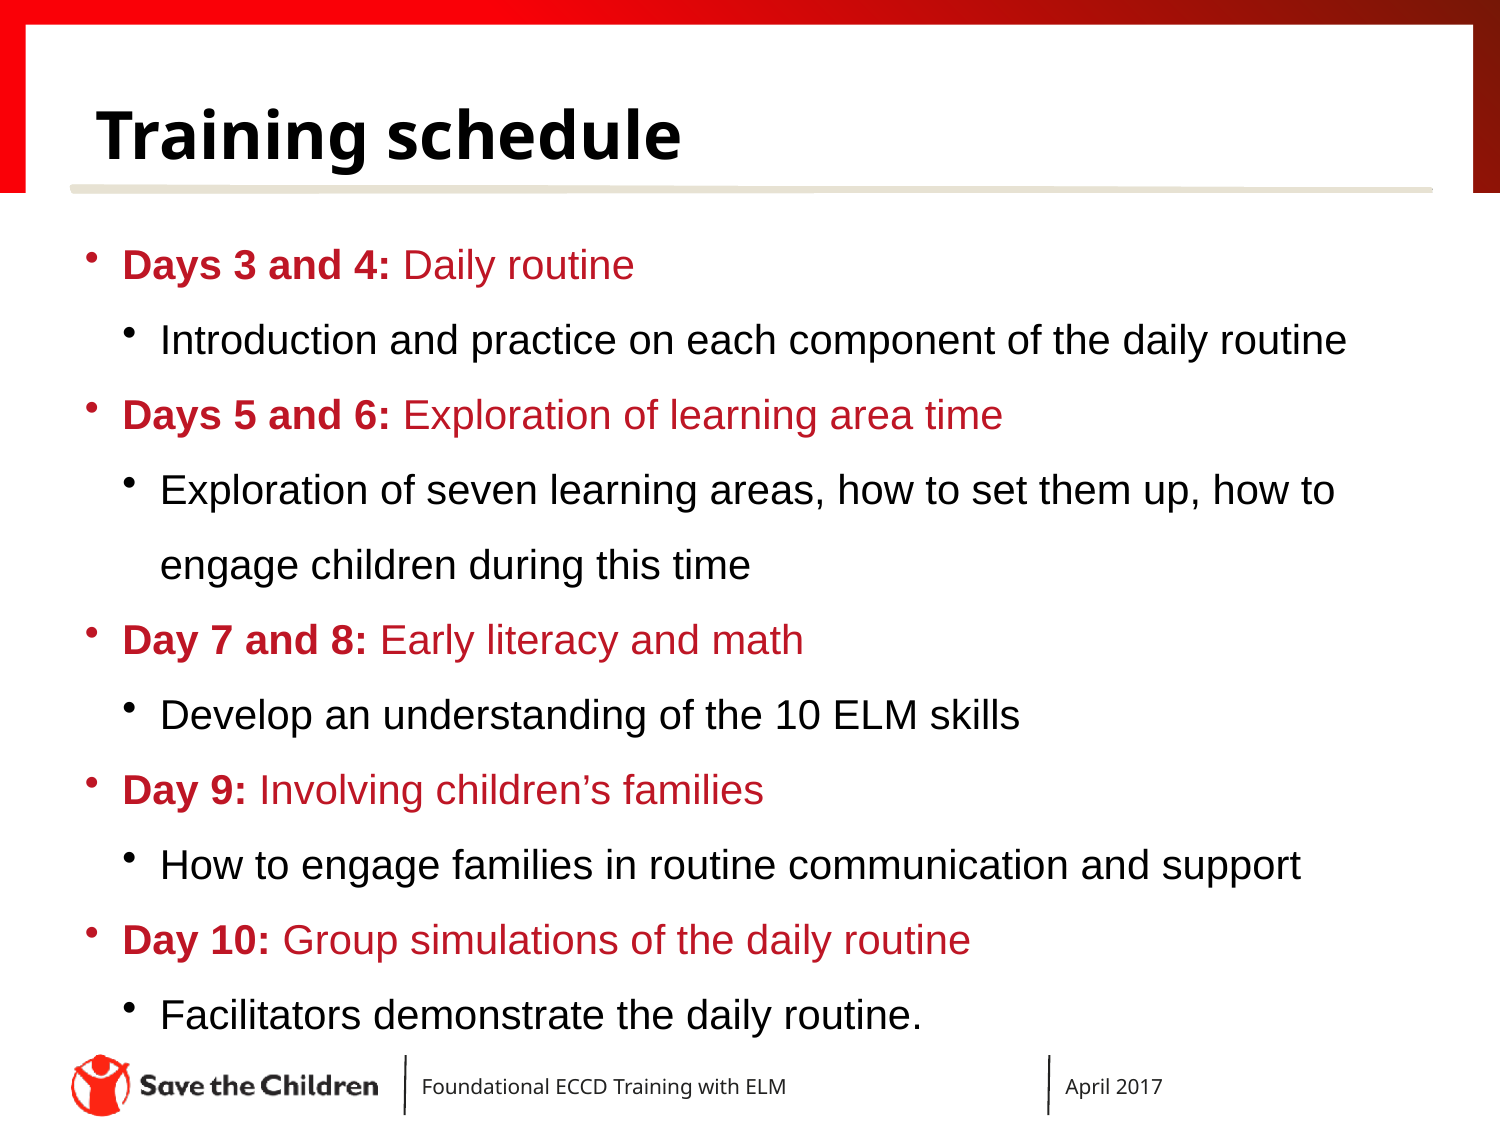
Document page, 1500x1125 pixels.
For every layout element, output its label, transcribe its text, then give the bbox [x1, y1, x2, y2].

text_box Foundational ECCD Training with ELM [414, 1066, 1042, 1107]
text_box Days 3 and 4: Daily routine Introduction and practice on each component of the daily routine Days 5 and 6: Exploration of learning area time Exploration of seven learning areas, how to set them up, how to engage children during this time Day 7 and 8: Early literacy and math Develop an understanding of the 10 ELM skills Day 9: Involving children’s families How to engage families in routine communication and support Day 10: Group simulations of the daily routine Facilitators demonstrate the daily routine. [69, 197, 1430, 1053]
picture [69, 184, 1433, 194]
picture [71, 1054, 378, 1117]
title Training schedule [86, 45, 1414, 182]
text_box April 2017 [1057, 1066, 1398, 1107]
